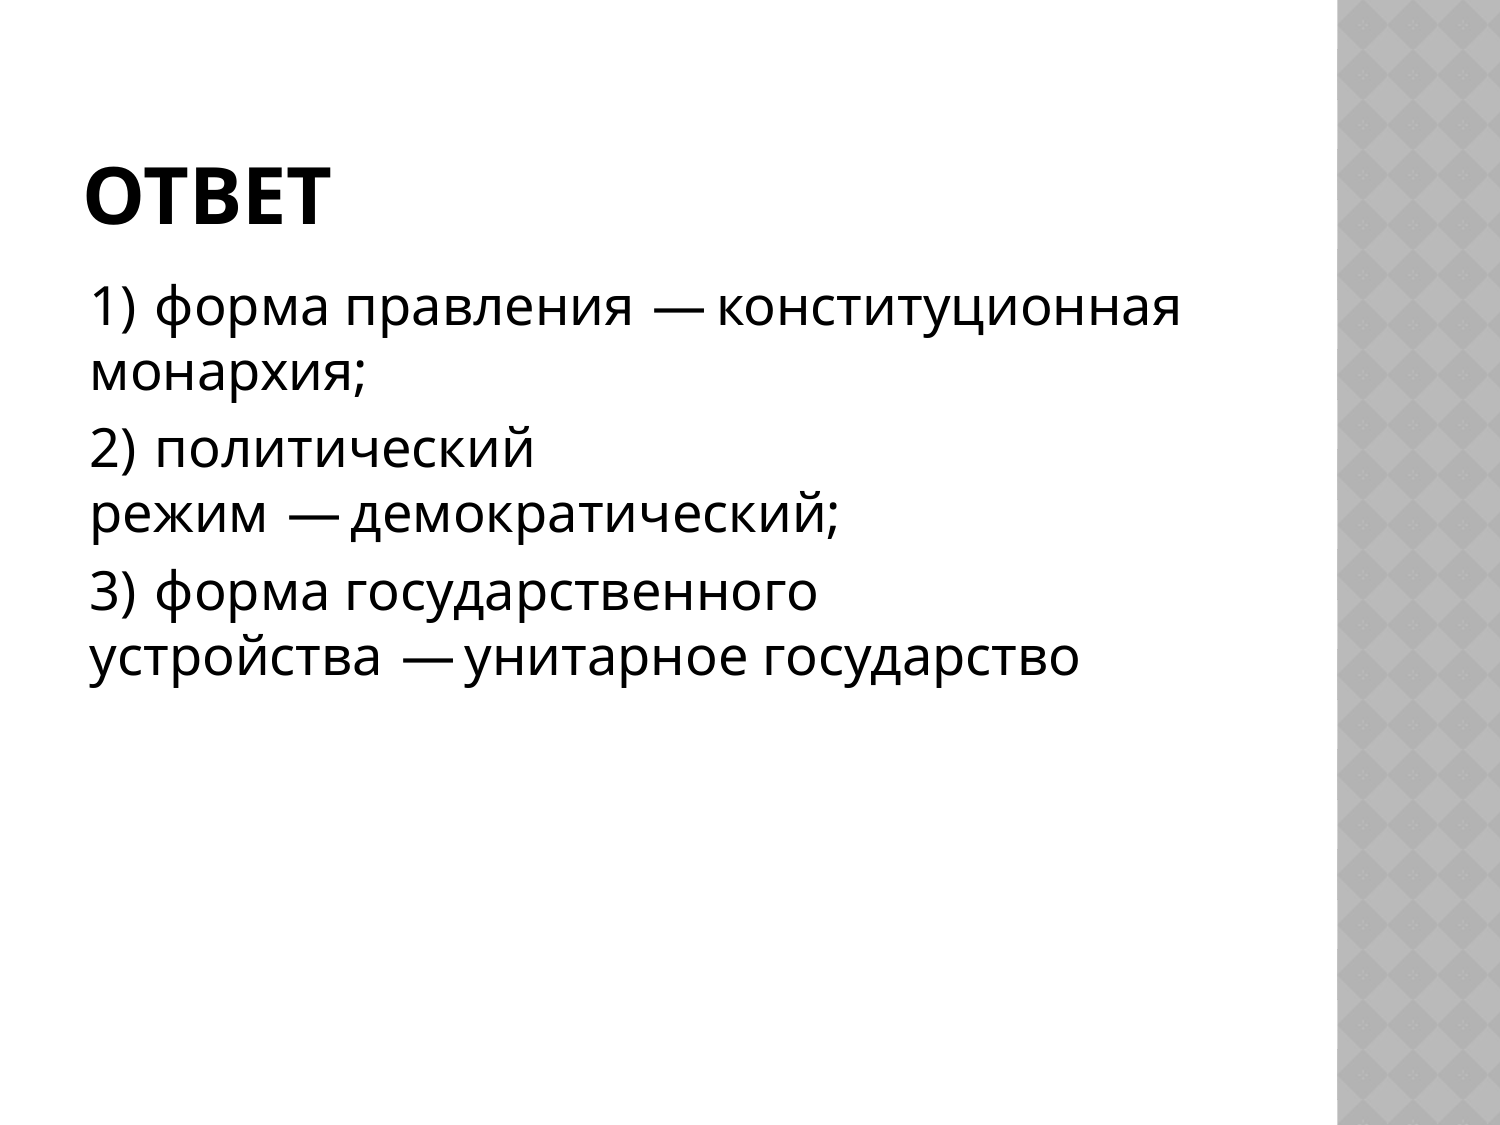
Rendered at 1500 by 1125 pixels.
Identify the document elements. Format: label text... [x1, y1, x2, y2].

title Ответ [75, 52, 1263, 240]
list 1) форма правления — конституционная монархия; 2) политический режим — демократический; 3) форма государственного устройства — унитарное государство [75, 264, 1263, 1059]
